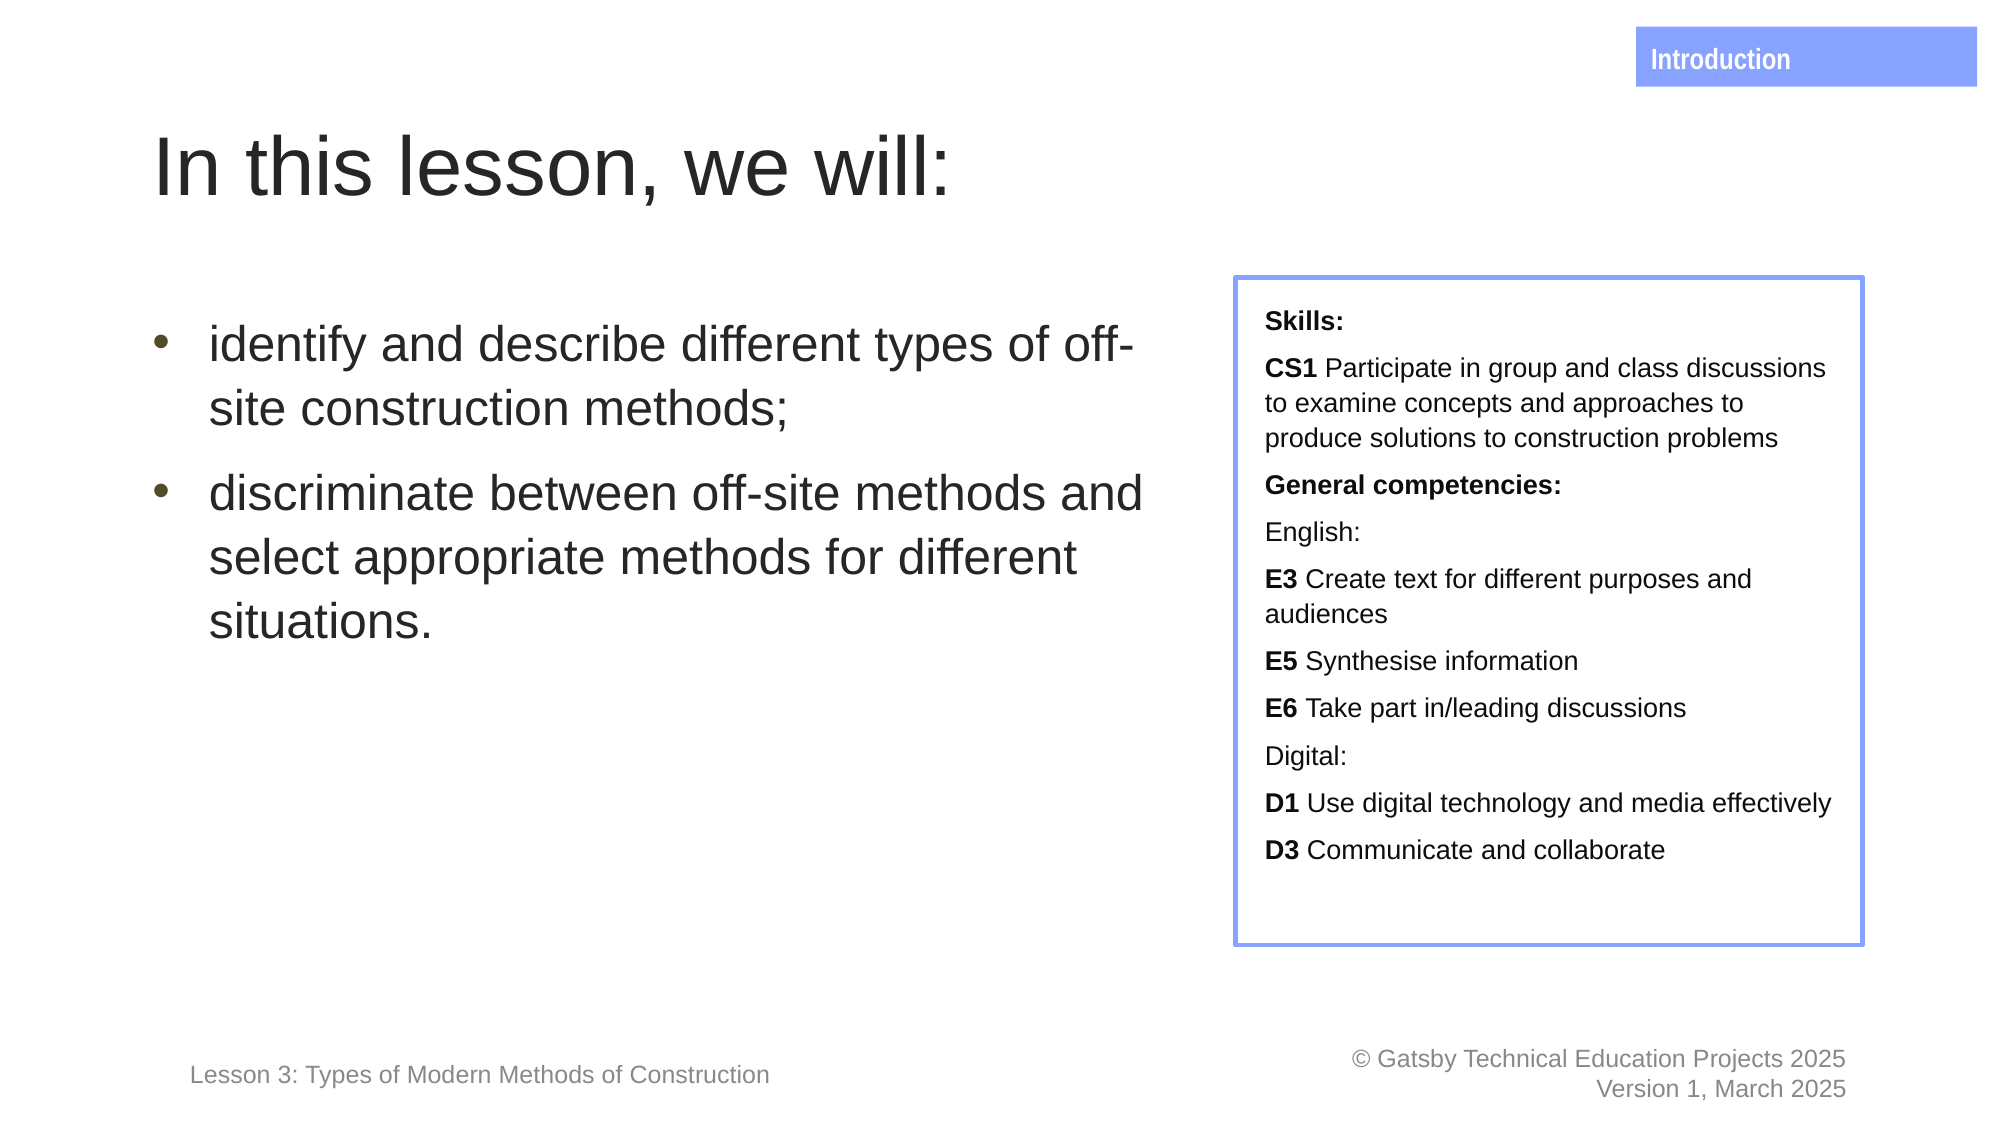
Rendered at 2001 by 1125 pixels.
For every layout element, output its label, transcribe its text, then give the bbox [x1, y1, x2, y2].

title In this lesson, we will: [137, 59, 1863, 278]
list Skills: CS1 Participate in group and class discussions to examine concepts and approaches to produce solutions to construction problems General competencies: English: E3 Create text for different purposes and audiences E5 Synthesise information E6 Take part in/leading discussions Digital: D1 Use digital technology and media effectively D3 Communicate and collaborate [1233, 275, 1865, 947]
list Lesson 3: Types of Modern Methods of Construction [137, 1042, 829, 1103]
list Introduction [1636, 26, 1978, 87]
list identify and describe different types of off-site construction methods; discriminate between off-site methods and select appropriate methods for different situations. [137, 299, 1188, 1014]
